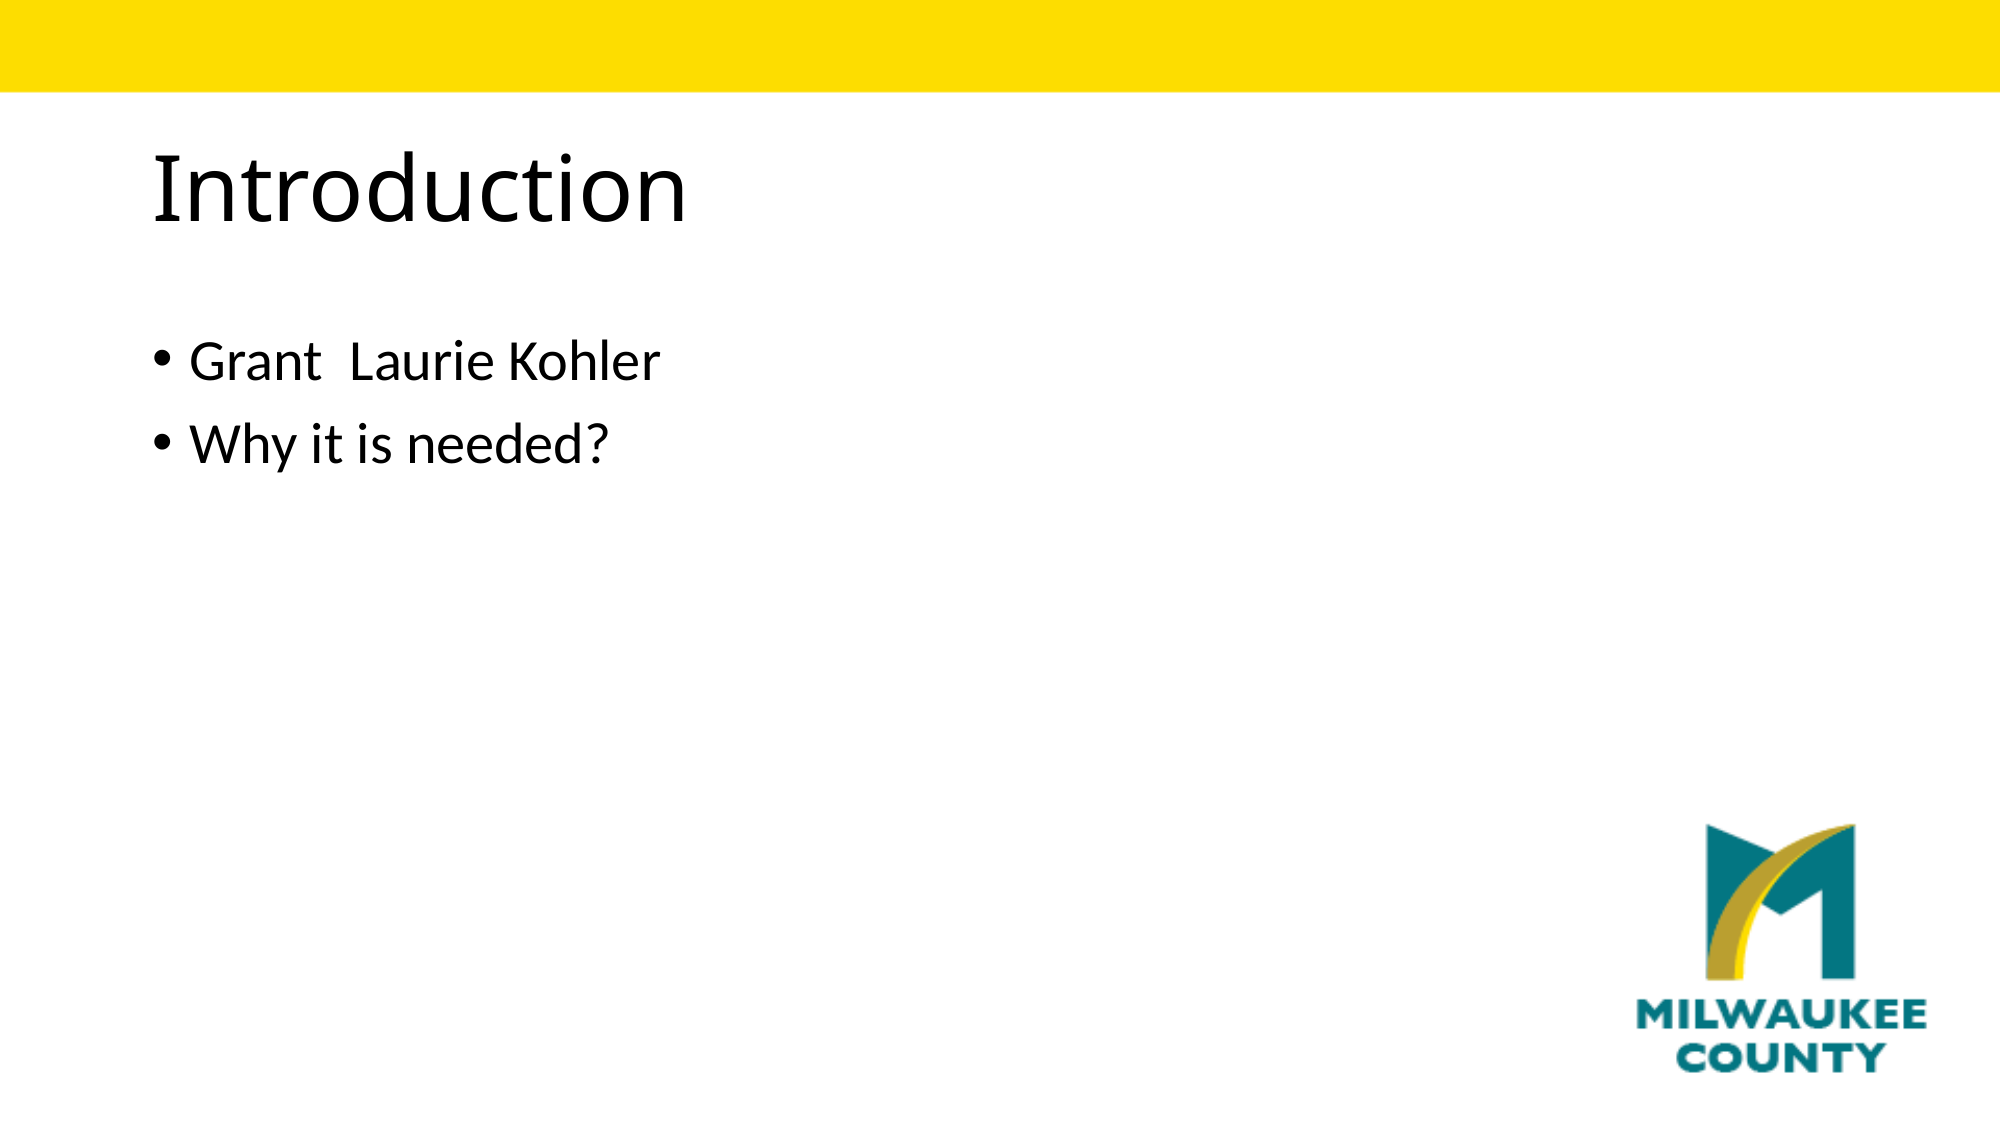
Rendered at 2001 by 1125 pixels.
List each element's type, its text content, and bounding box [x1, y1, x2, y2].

picture [0, 0, 2000, 1125]
title Introduction [137, 82, 1863, 300]
list Grant Laurie Kohler Why it is needed? [137, 322, 1863, 1036]
